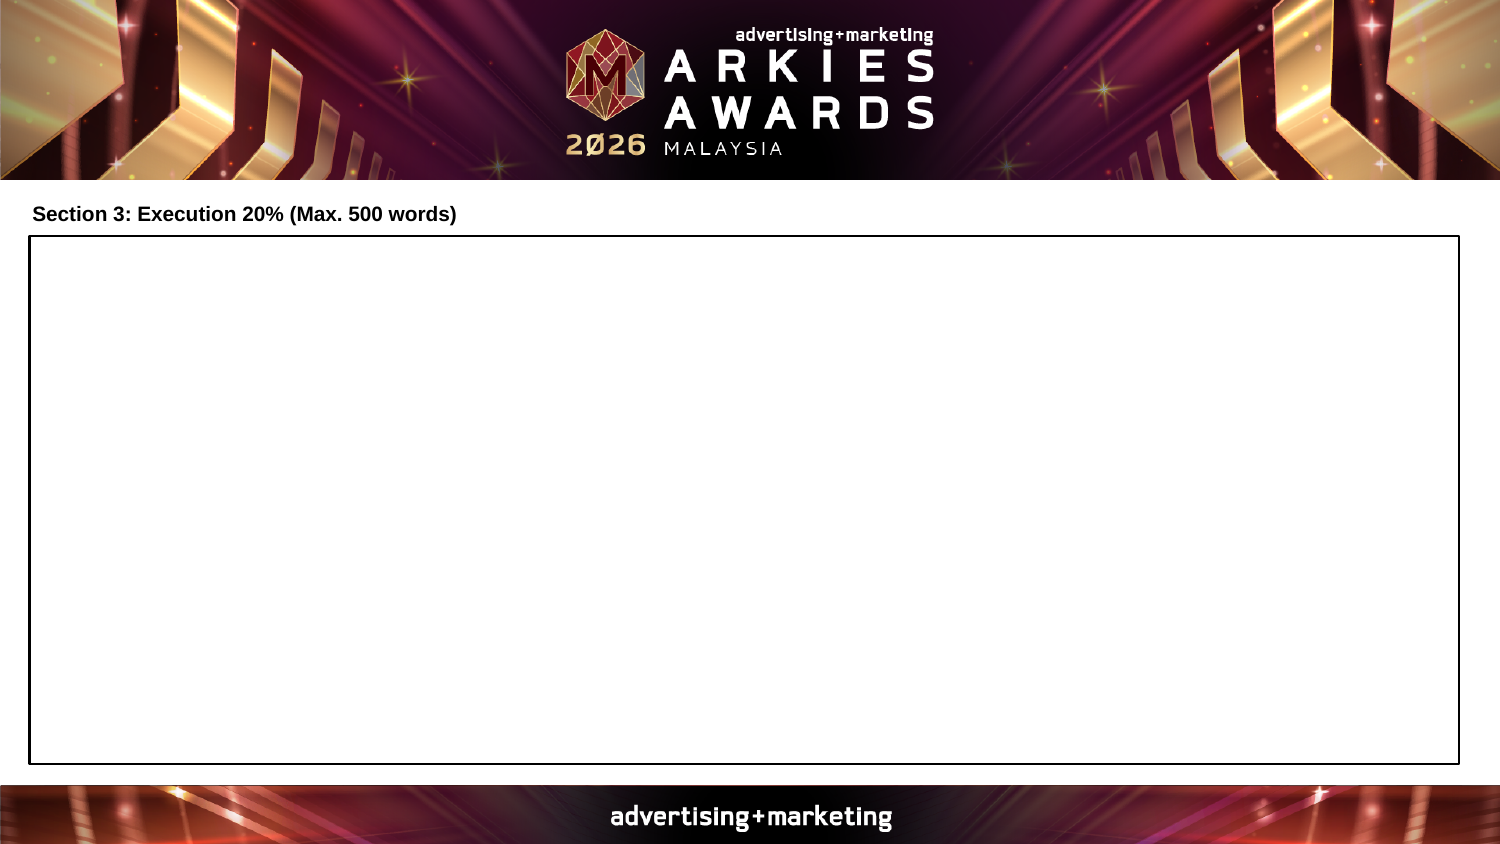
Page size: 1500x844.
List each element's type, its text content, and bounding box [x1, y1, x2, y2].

picture [0, 0, 1500, 844]
text_box [29, 236, 1459, 765]
text_box Section 3: Execution 20% (Max. 500 words) [17, 194, 863, 233]
